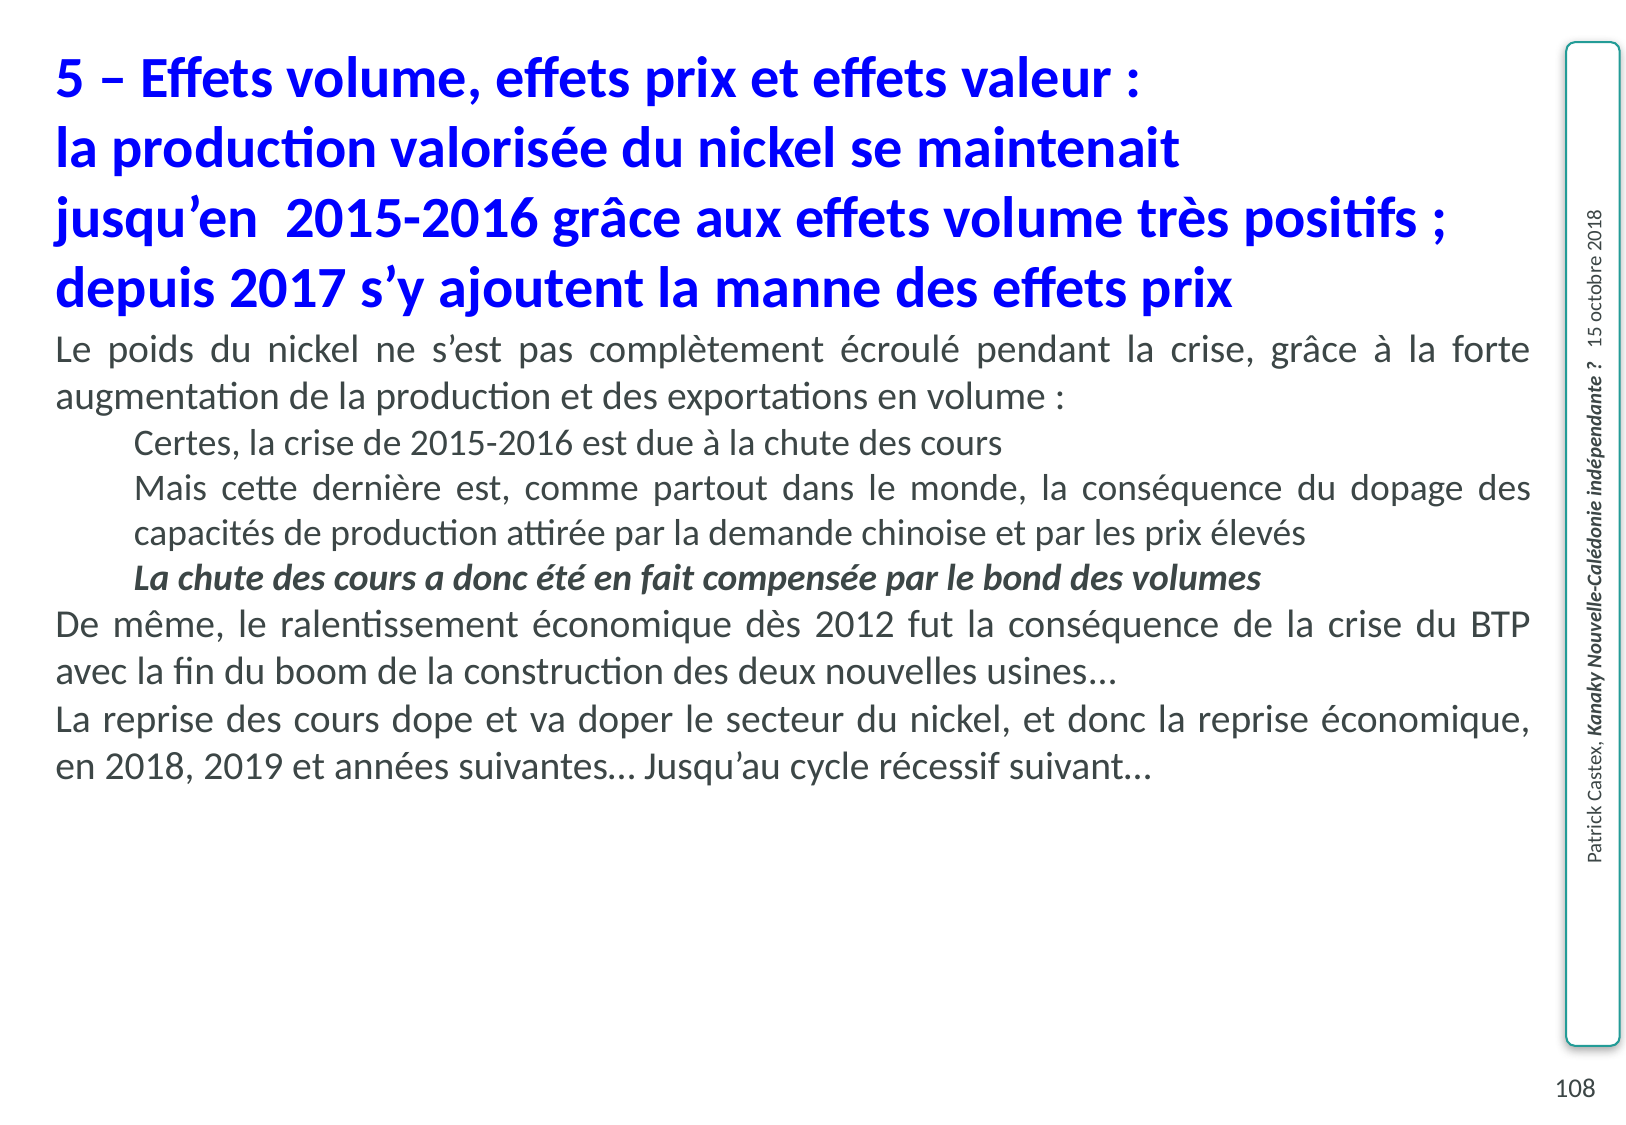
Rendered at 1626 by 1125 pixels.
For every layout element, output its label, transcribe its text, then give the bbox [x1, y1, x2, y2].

list Le poids du nickel ne s’est pas complètement écroulé pendant la crise, grâce à la forte augmentation de la production et des exportations en volume : Certes, la crise de 2015-2016 est due à la chute des cours Mais cette dernière est, comme partout dans le monde, la conséquence du dopage des capacités de production attirée par la demande chinoise et par les prix élevés La chute des cours a donc été en fait compensée par le bond des volumes De même, le ralentissement économique dès 2012 fut la conséquence de la crise du BTP avec la fin du boom de la construction des deux nouvelles usines… La reprise des cours dope et va doper le secteur du nickel, et donc la reprise économique, en 2018, 2019 et années suivantes… Jusqu’au cycle récessif suivant… [40, 267, 1548, 1044]
title 5 – Effets volume, effets prix et effets valeur : la production valorisée du nickel se maintenait jusqu’en 2015-2016 grâce aux effets volume très positifs ; depuis 2017 s’y ajoutent la manne des effets prix [40, 31, 1579, 337]
